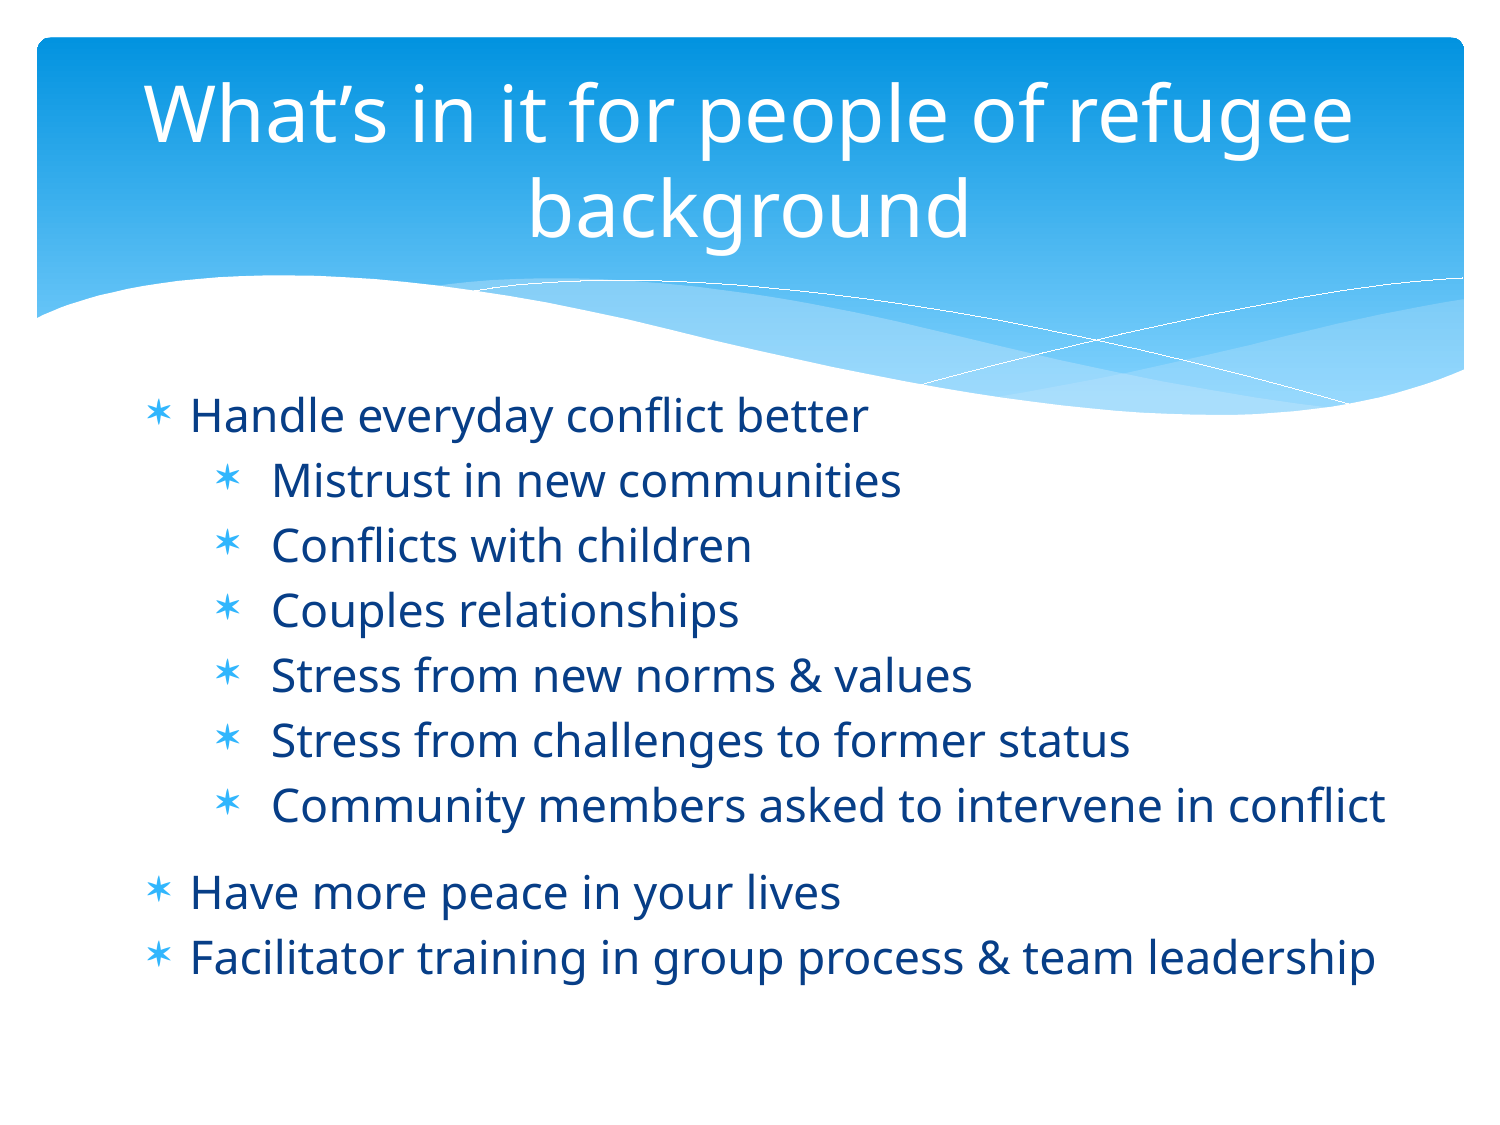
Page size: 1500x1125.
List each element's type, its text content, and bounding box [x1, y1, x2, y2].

title What’s in it for people of refugee background [75, 55, 1425, 261]
list Handle everyday conflict better Mistrust in new communities Conflicts with children Couples relationships Stress from new norms & values Stress from challenges to former status Community members asked to intervene in conflict Have more peace in your lives Facilitator training in group process & team leadership [132, 378, 1425, 1055]
